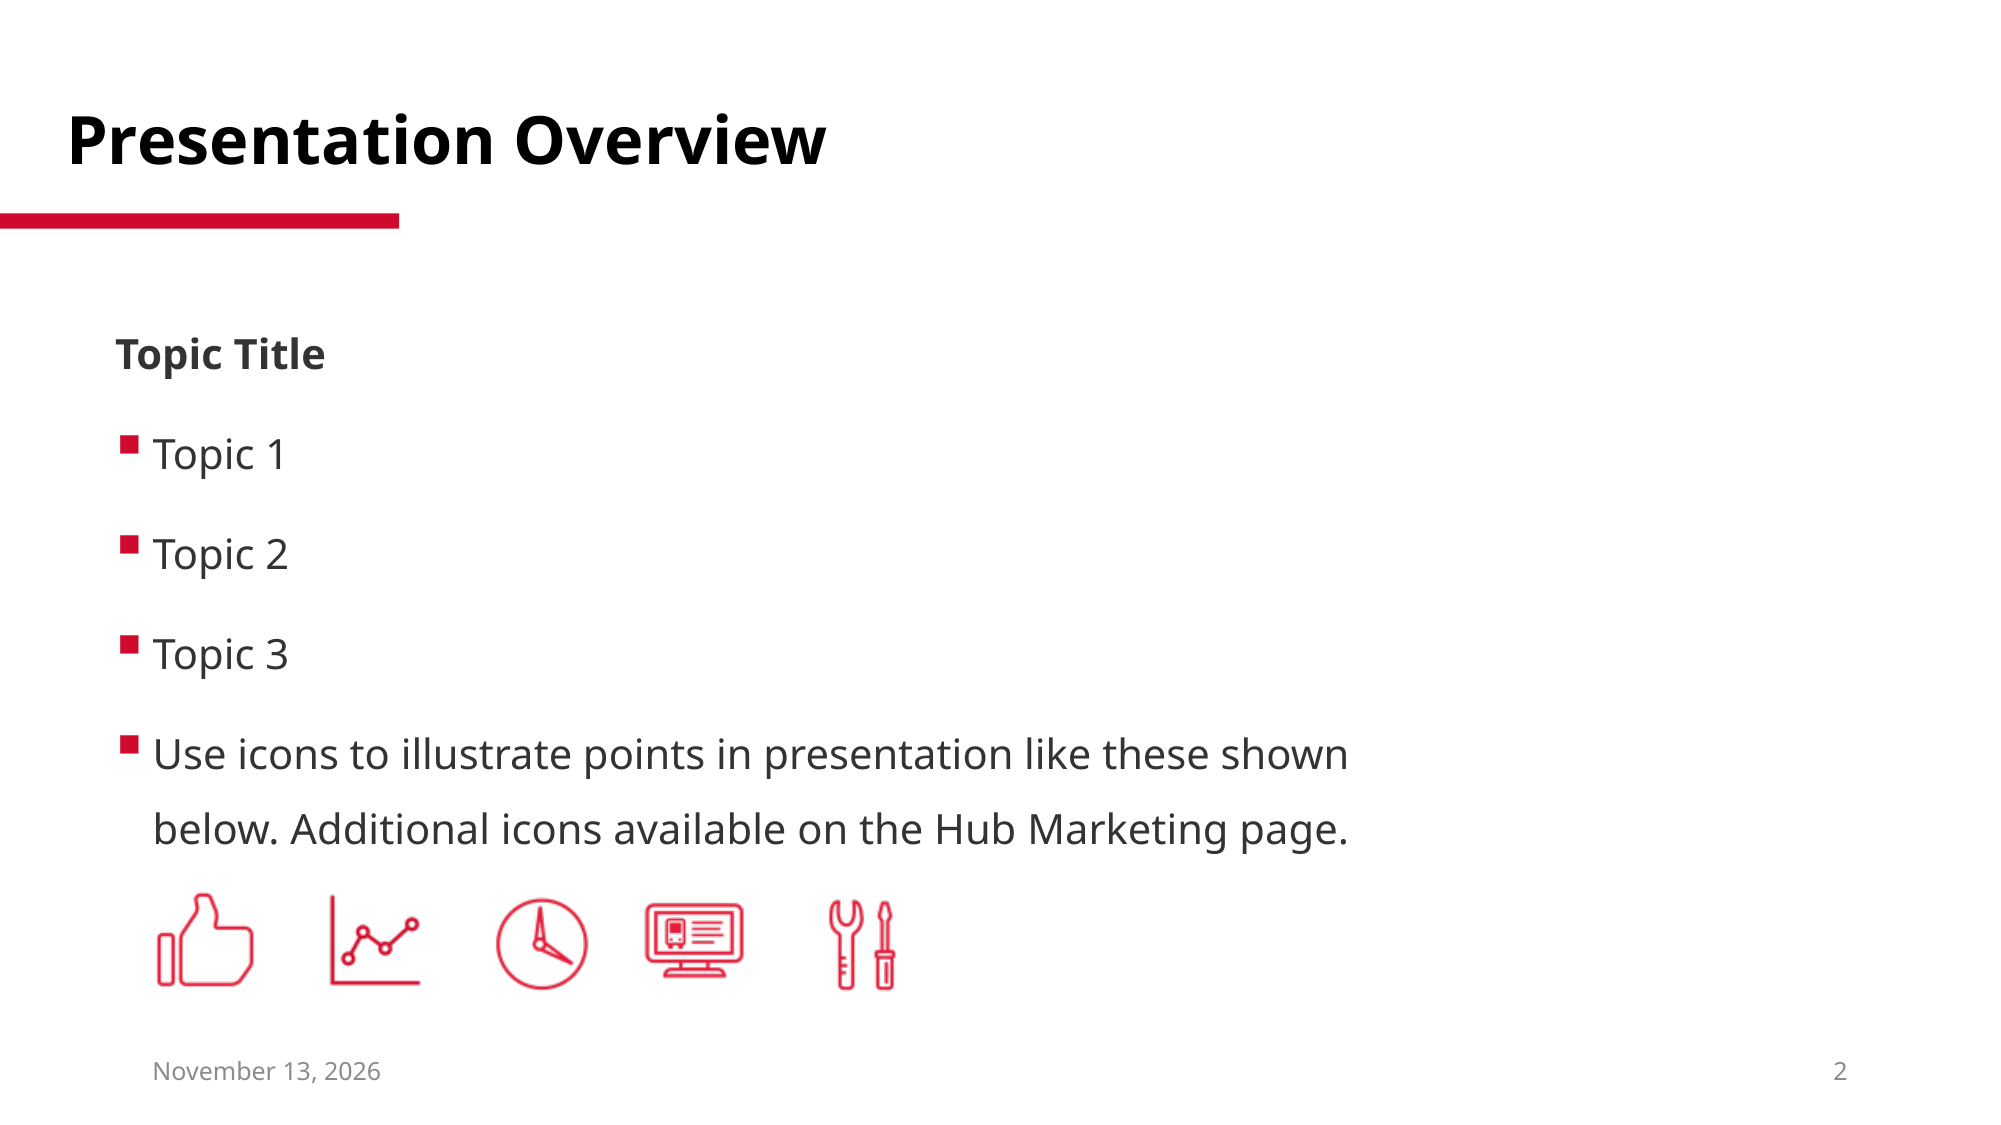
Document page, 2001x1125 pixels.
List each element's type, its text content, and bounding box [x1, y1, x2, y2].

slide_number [137, 1042, 588, 1103]
picture [150, 883, 263, 996]
picture [806, 887, 919, 1001]
picture [487, 887, 601, 1001]
picture [318, 884, 432, 997]
title Presentation Overview [51, 34, 1777, 252]
list Topic Title Topic 1 Topic 2 Topic 3 Use icons to illustrate points in presentation like these shown below. Additional icons available on the Hub Marketing page. [100, 294, 1436, 1043]
picture [637, 883, 750, 996]
slide_number 2 [1412, 1042, 1863, 1103]
